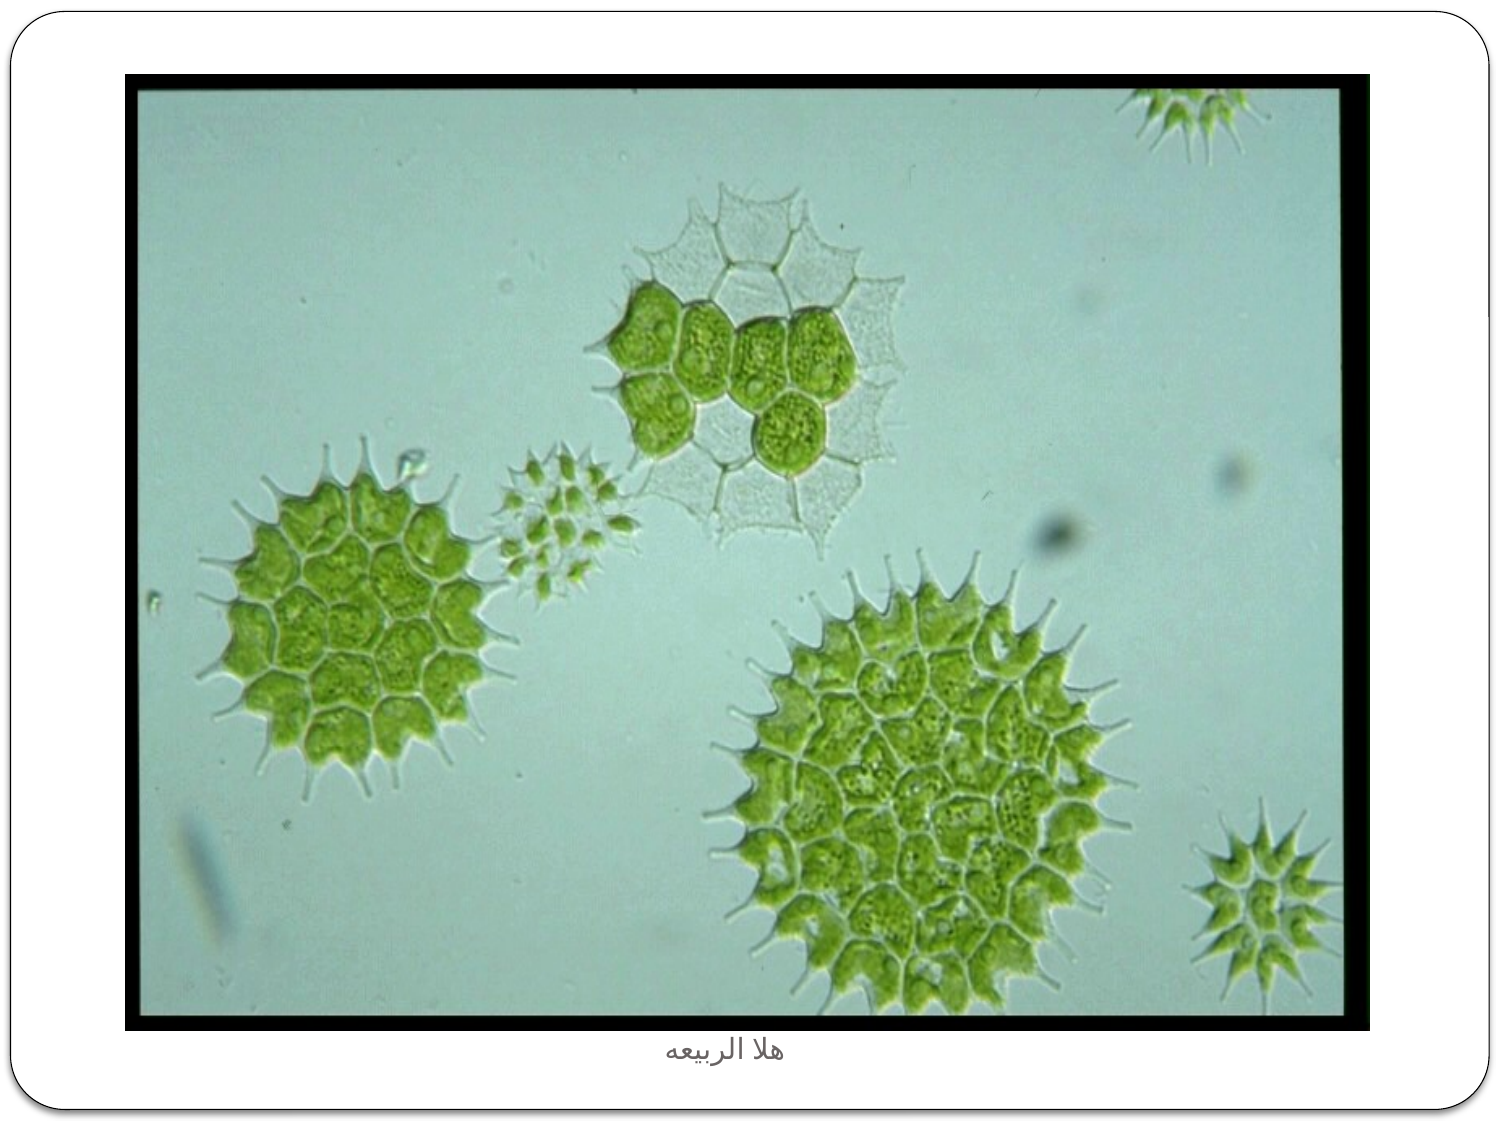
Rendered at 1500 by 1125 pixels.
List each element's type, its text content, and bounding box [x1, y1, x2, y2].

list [124, 74, 1370, 1031]
footer هلا الربيعه [150, 1040, 800, 1088]
